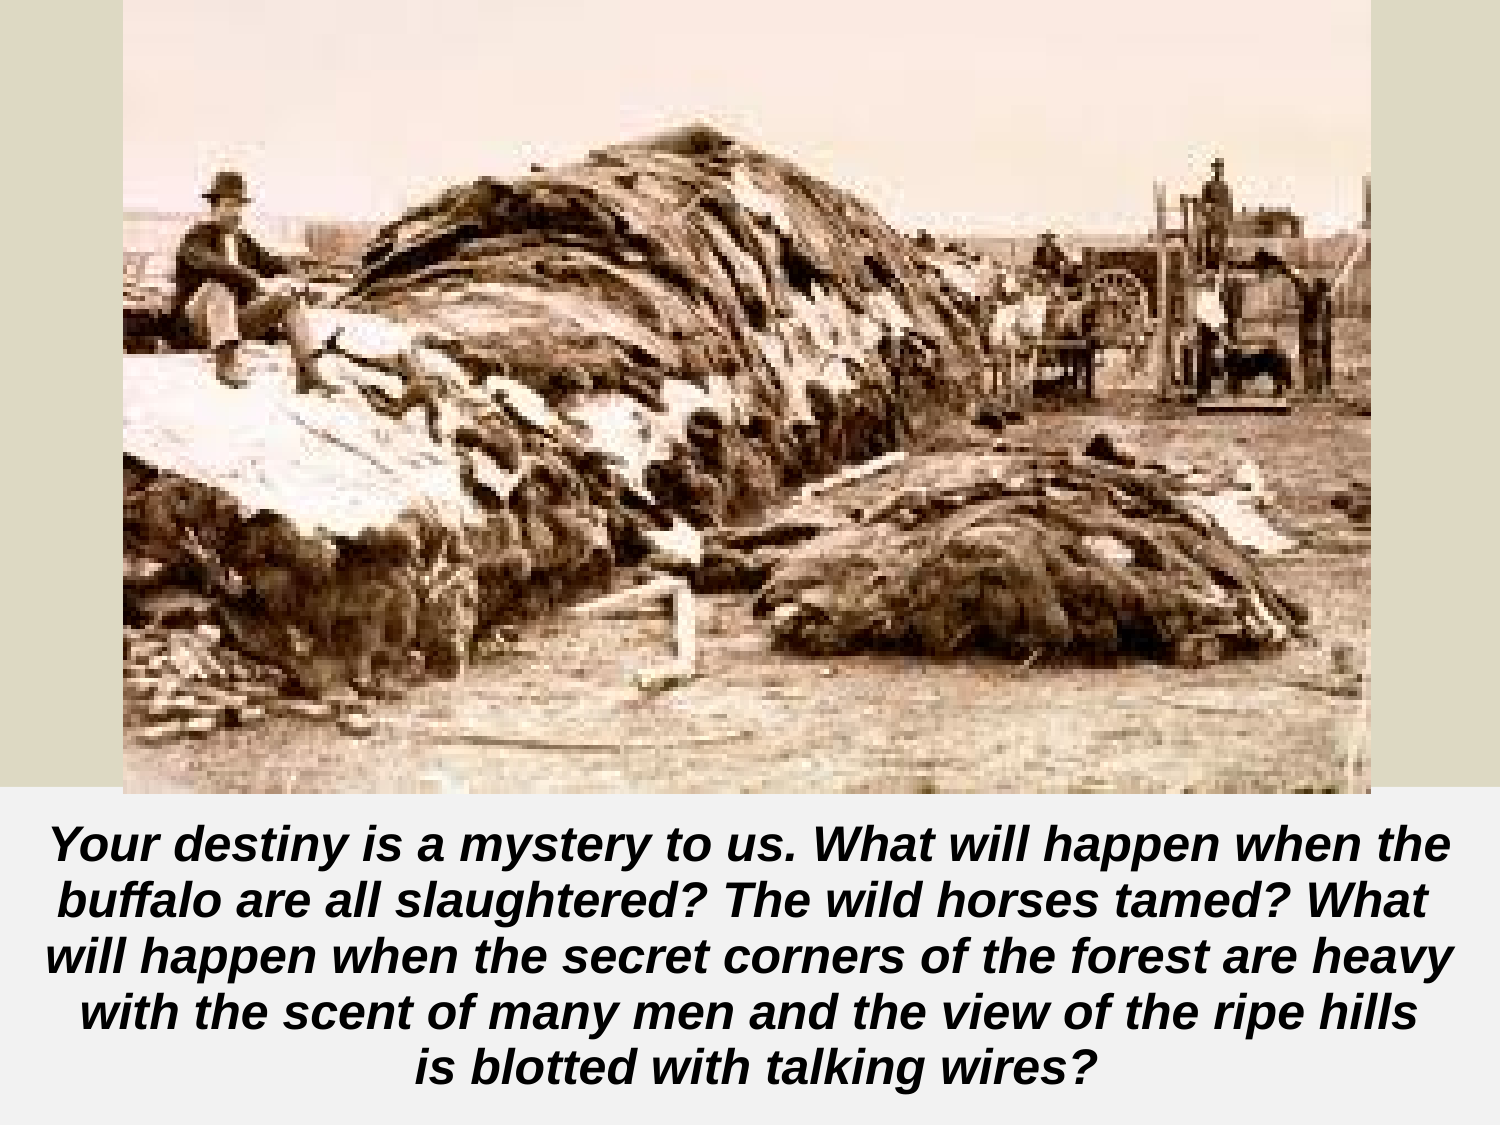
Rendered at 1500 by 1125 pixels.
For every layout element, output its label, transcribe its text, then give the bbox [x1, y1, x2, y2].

title Your destiny is a mystery to us. What will happen when the buffalo are all slaughtered? The wild horses tamed? What will happen when the secret corners of the forest are heavy with the scent of many men and the view of the ripe hills is blotted with talking wires? [0, 786, 1500, 1125]
picture [123, 0, 1371, 794]
